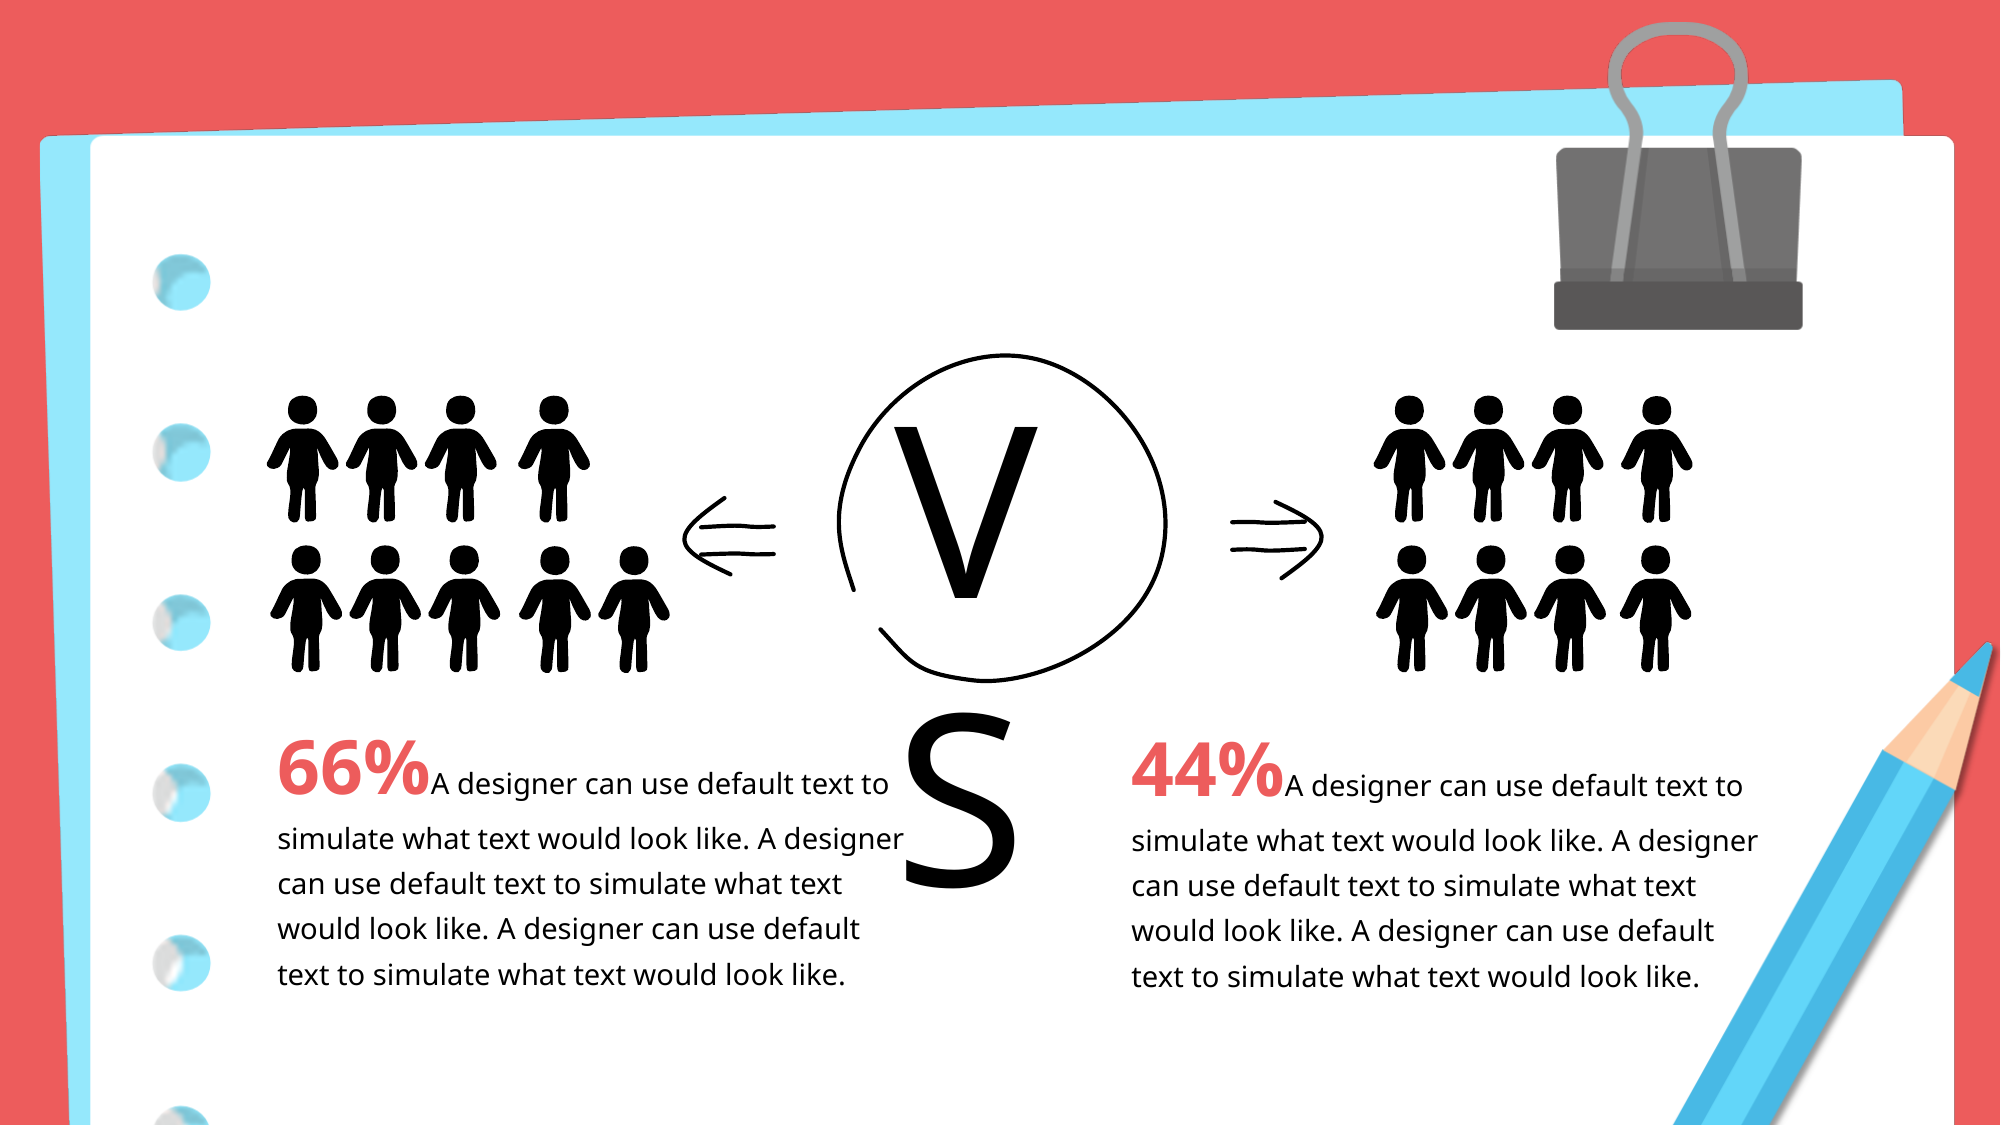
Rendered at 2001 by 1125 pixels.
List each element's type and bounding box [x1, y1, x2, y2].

text_box [1232, 501, 1322, 579]
text_box [684, 497, 774, 575]
picture [39, 22, 2001, 1125]
